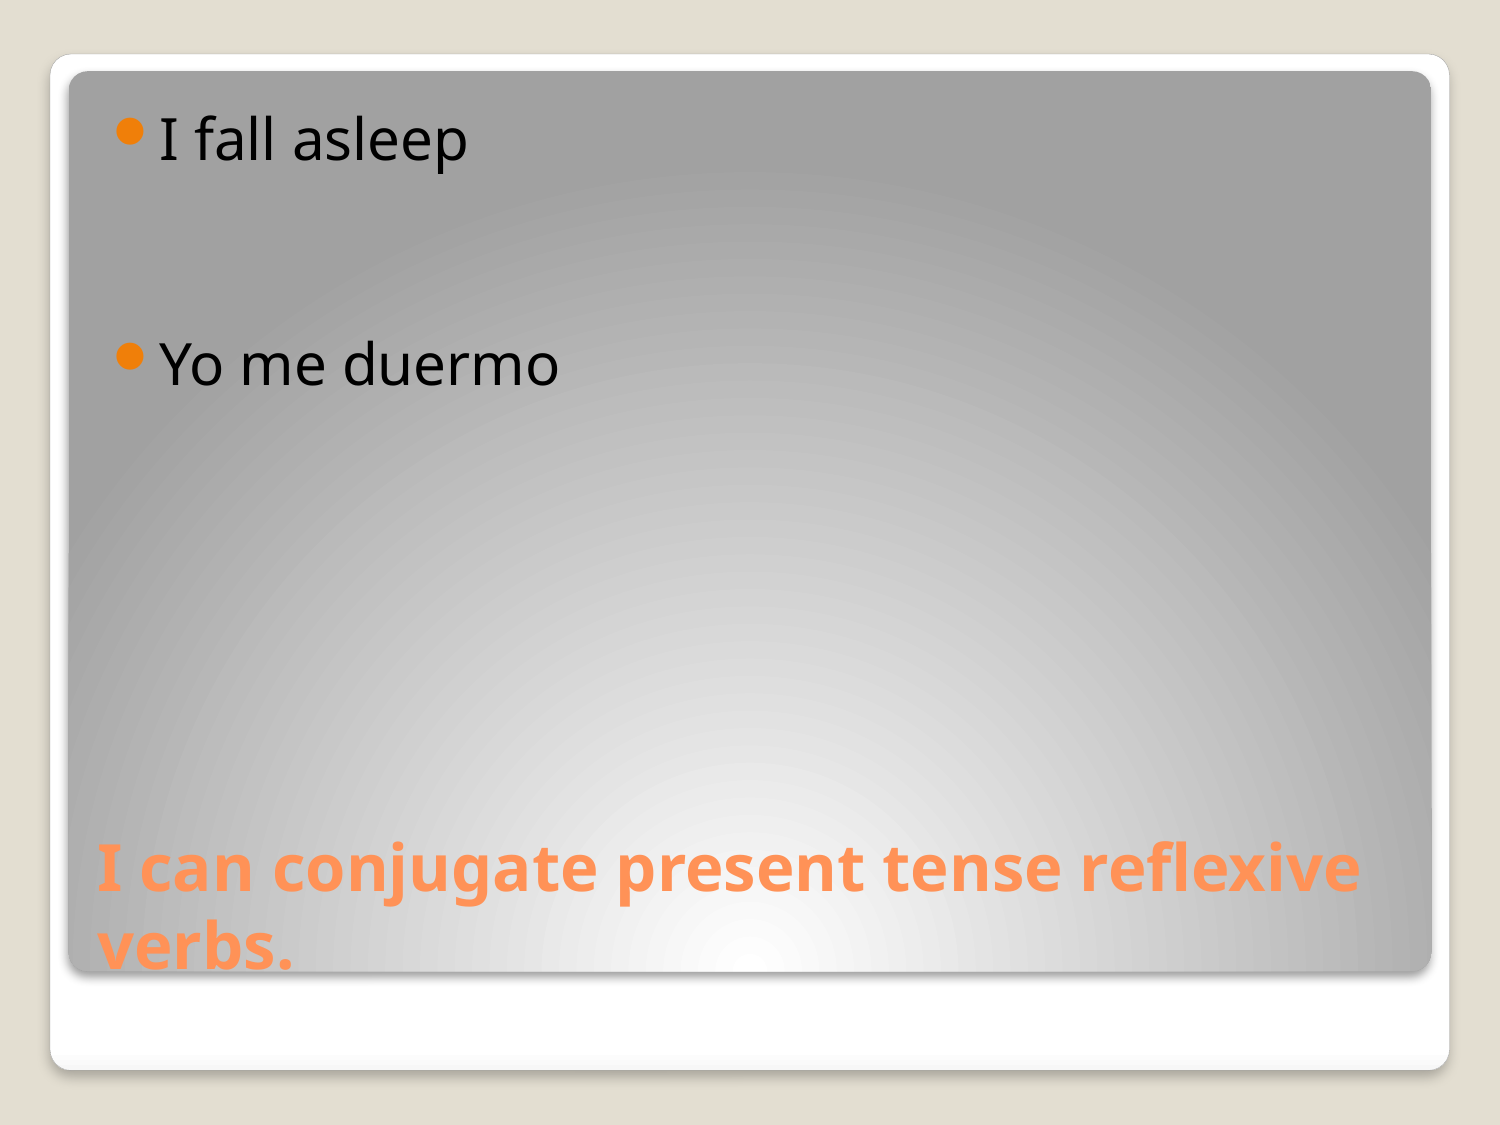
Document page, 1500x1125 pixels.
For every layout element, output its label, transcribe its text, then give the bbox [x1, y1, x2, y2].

list I fall asleep Yo me duermo [82, 86, 1425, 774]
title I can conjugate present tense reflexive verbs. [82, 817, 1425, 990]
